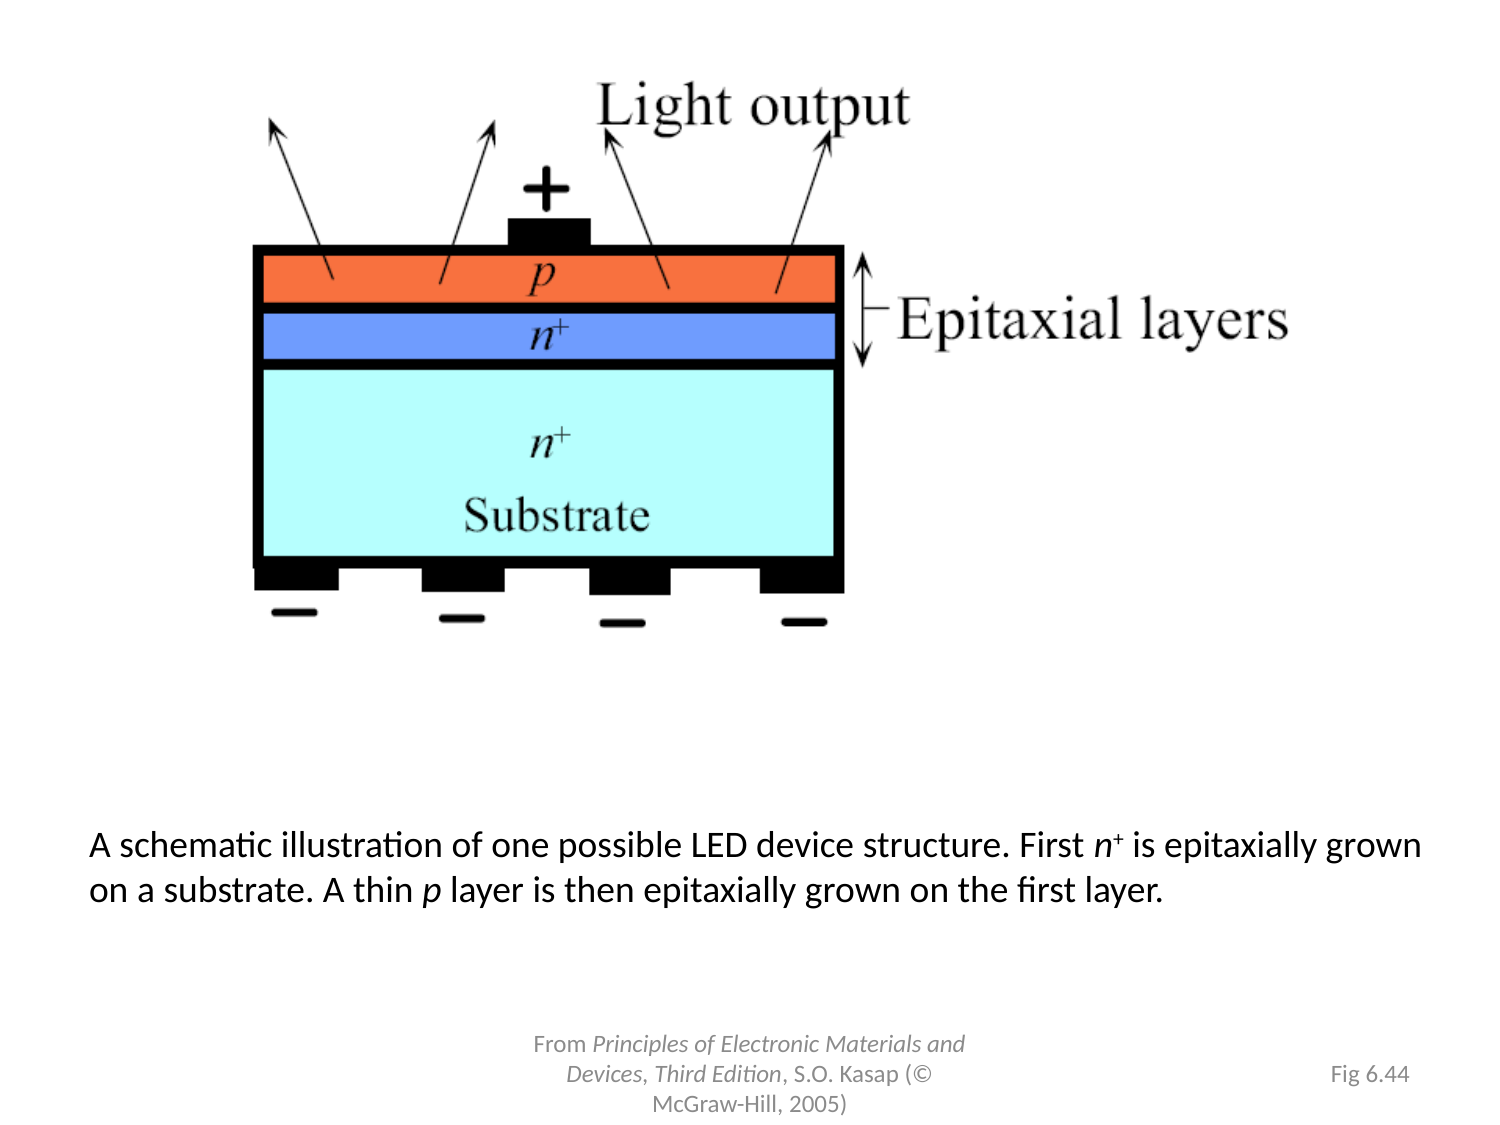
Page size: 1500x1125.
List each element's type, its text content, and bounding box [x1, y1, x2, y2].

text_box A schematic illustration of one possible LED device structure. First n+ is epitaxially grown on a substrate. A thin p layer is then epitaxially grown on the first layer. [74, 812, 1438, 918]
picture [228, 70, 1297, 637]
footer From Principles of Electronic Materials and Devices, Third Edition, S.O. Kasap (© McGraw-Hill, 2005) [512, 1042, 988, 1103]
slide_number Fig 6.44 [1074, 1042, 1425, 1103]
